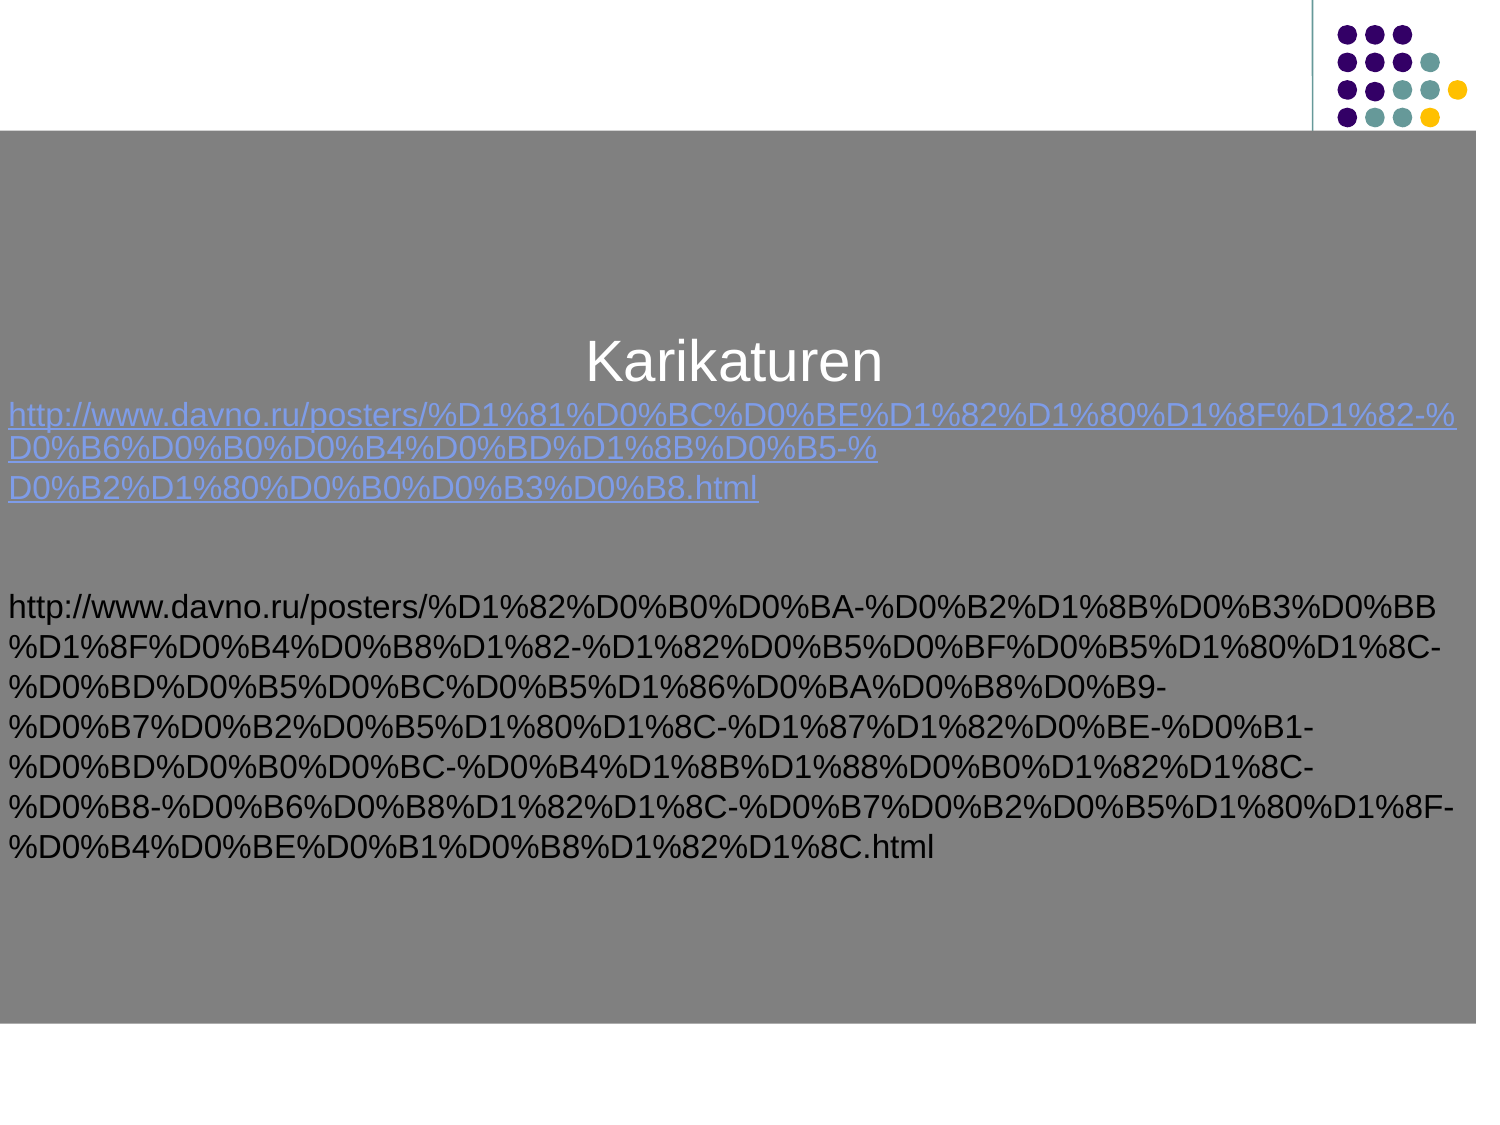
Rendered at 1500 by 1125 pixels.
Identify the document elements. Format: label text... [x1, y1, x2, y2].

text_box Karikaturen http://www.davno.ru/posters/%D1%81%D0%BC%D0%BE%D1%82%D1%80%D1%8F%D1%82-%D0%B6%D0%B0%D0%B4%D0%BD%D1%8B%D0%B5-%D0%B2%D1%80%D0%B0%D0%B3%D0%B8.html http://www.davno.ru/posters/%D1%82%D0%B0%D0%BA-%D0%B2%D1%8B%D0%B3%D0%BB%D1%8F%D0%B4%D0%B8%D1%82-%D1%82%D0%B5%D0%BF%D0%B5%D1%80%D1%8C-%D0%BD%D0%B5%D0%BC%D0%B5%D1%86%D0%BA%D0%B8%D0%B9-%D0%B7%D0%B2%D0%B5%D1%80%D1%8C-%D1%87%D1%82%D0%BE-%D0%B1-%D0%BD%D0%B0%D0%BC-%D0%B4%D1%8B%D1%88%D0%B0%D1%82%D1%8C-%D0%B8-%D0%B6%D0%B8%D1%82%D1%8C-%D0%B7%D0%B2%D0%B5%D1%80%D1%8F-%D0%B4%D0%BE%D0%B1%D0%B8%D1%82%D1%8C.html [0, 130, 1476, 1024]
